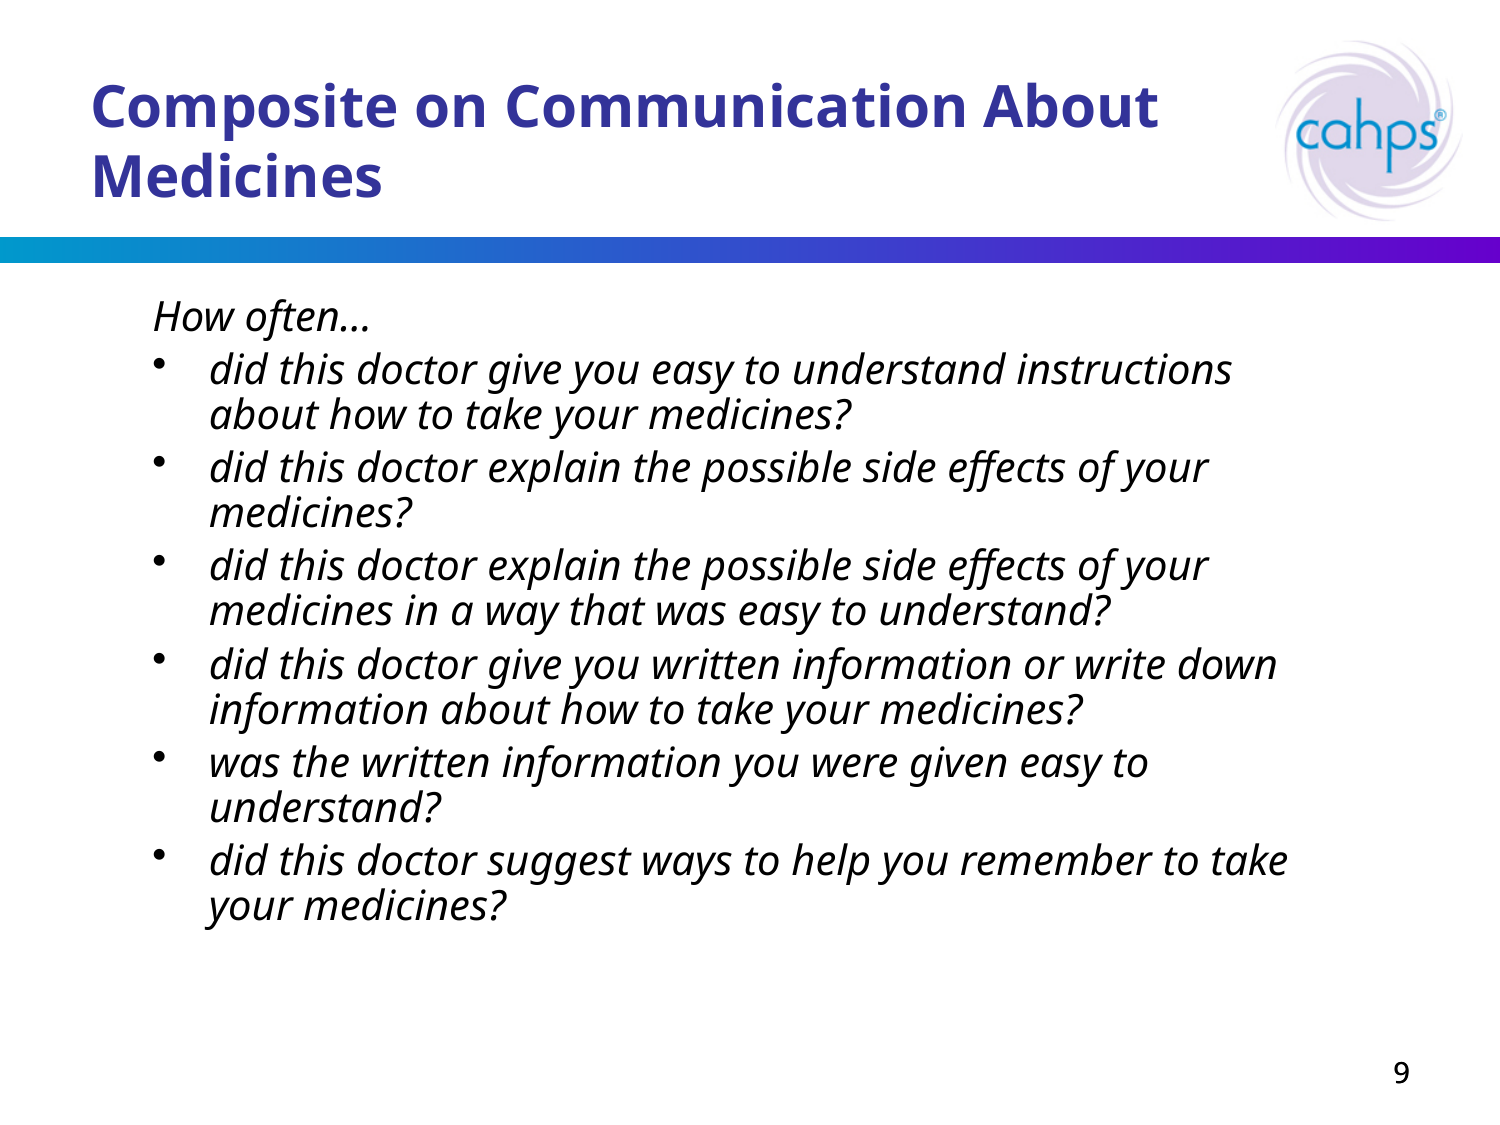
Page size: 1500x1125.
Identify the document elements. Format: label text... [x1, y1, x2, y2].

list How often… did this doctor give you easy to understand instructions about how to take your medicines? did this doctor explain the possible side effects of your medicines? did this doctor explain the possible side effects of your medicines in a way that was easy to understand? did this doctor give you written information or write down information about how to take your medicines? was the written information you were given easy to understand? did this doctor suggest ways to help you remember to take your medicines? [137, 287, 1350, 1005]
picture [1275, 37, 1463, 225]
title Composite on Communication About Medicines [75, 45, 1313, 233]
text_box 9 [1074, 1046, 1425, 1125]
